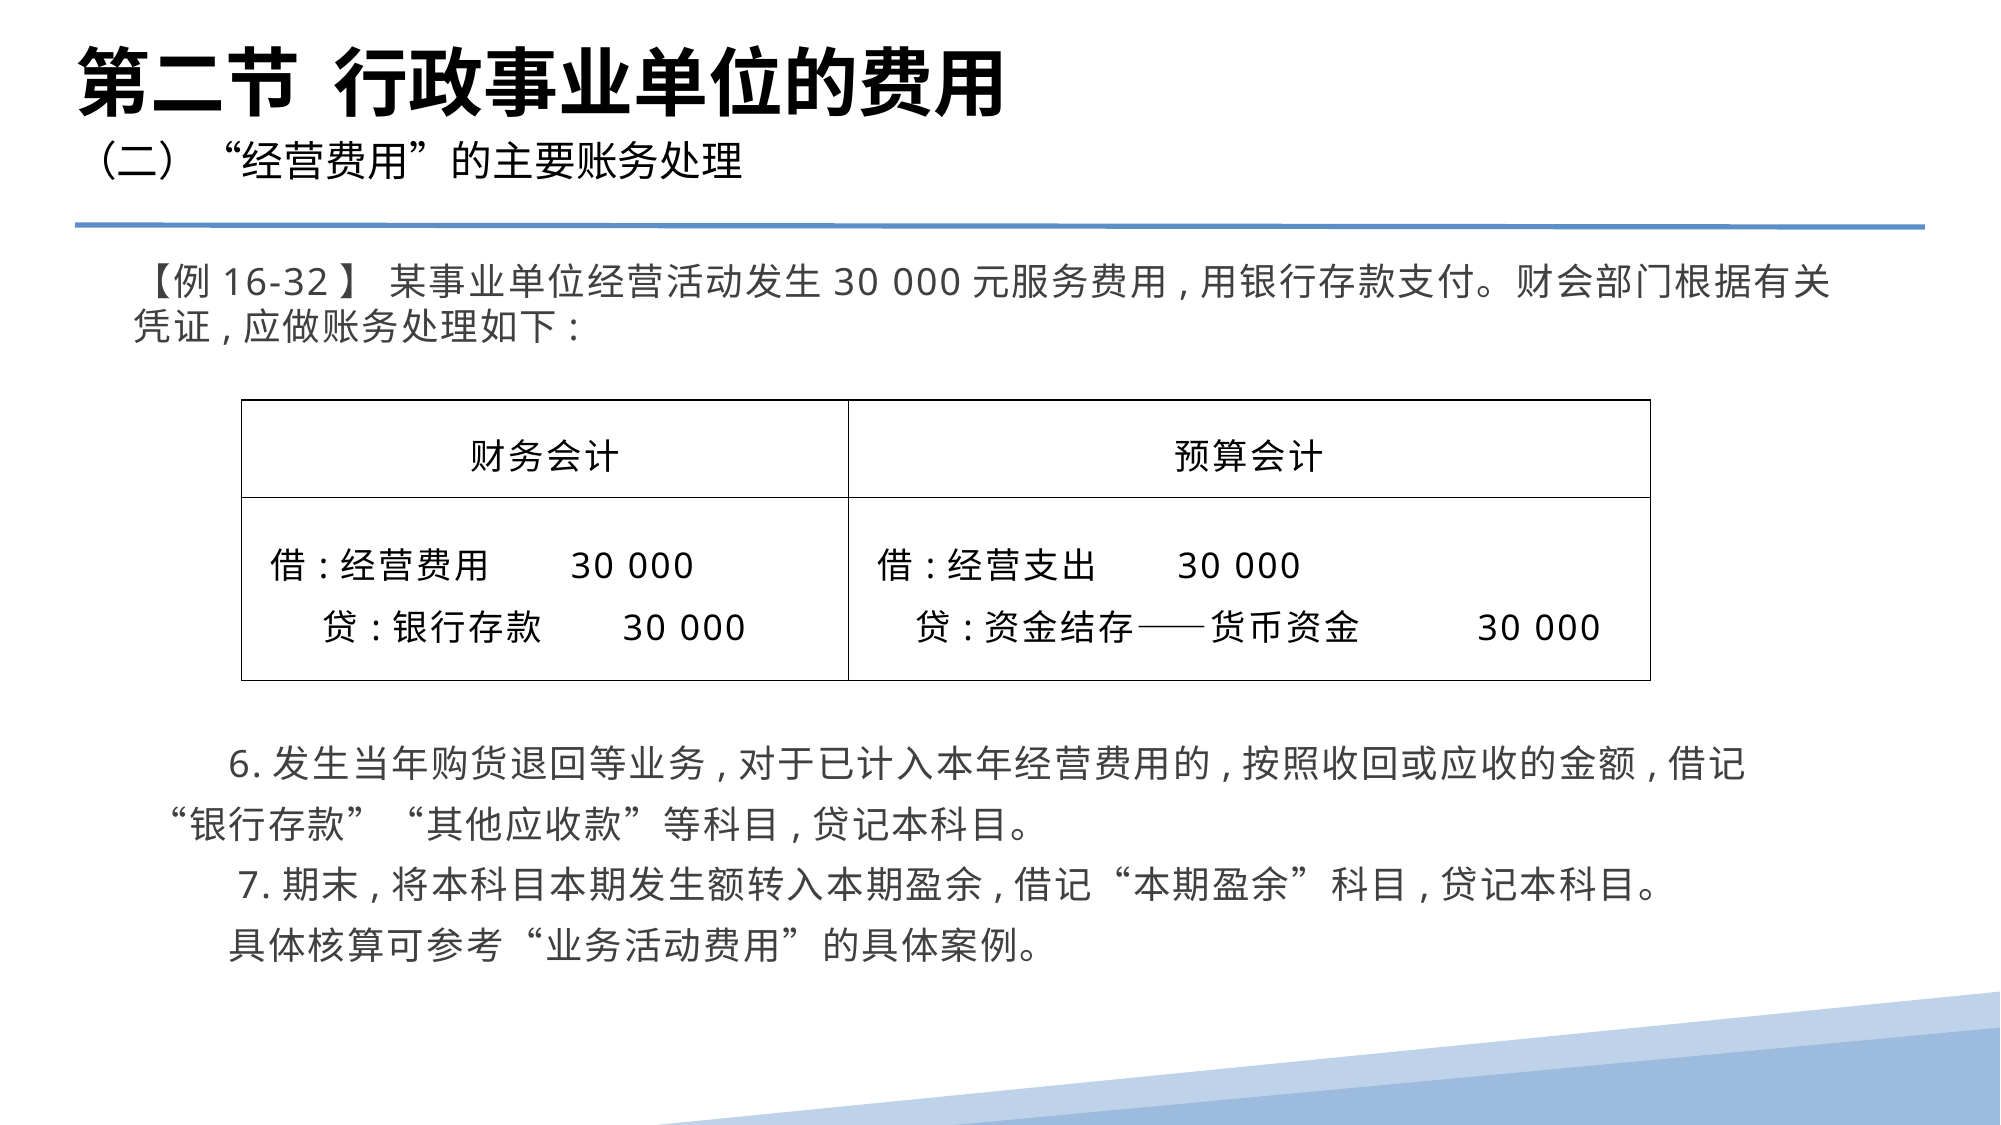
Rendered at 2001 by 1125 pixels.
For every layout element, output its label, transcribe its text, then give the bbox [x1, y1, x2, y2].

table_header 预算会计 [849, 401, 1650, 497]
table_header 财务会计 [242, 401, 848, 497]
text_box 第二节 行政事业单位的费用 [75, 24, 1925, 124]
table_cell 借:经营支出 30 000 贷:资金结存——货币资金 30 000 [849, 498, 1650, 680]
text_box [656, 991, 2000, 1125]
table_cell 借:经营费用 30 000 贷:银行存款 30 000 [242, 498, 848, 680]
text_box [74, 224, 1925, 228]
text_box 6.发生当年购货退回等业务,对于已计入本年经营费用的,按照收回或应收的金额,借记“银行存款”“其他应收款”等科目,贷记本科目。 7.期末,将本科目本期发生额转入本期盈余,借记“本期盈余”科目,贷记本科目。 具体核算可参考“业务活动费用”的具体案例。 [134, 716, 1824, 967]
text_box （二）“经营费用”的主要账务处理 [75, 124, 1925, 200]
text_box 【例16-32】 某事业单位经营活动发生30 000元服务费用,用银行存款支付。财会部门根据有关凭证,应做账务处理如下: [123, 228, 1848, 435]
